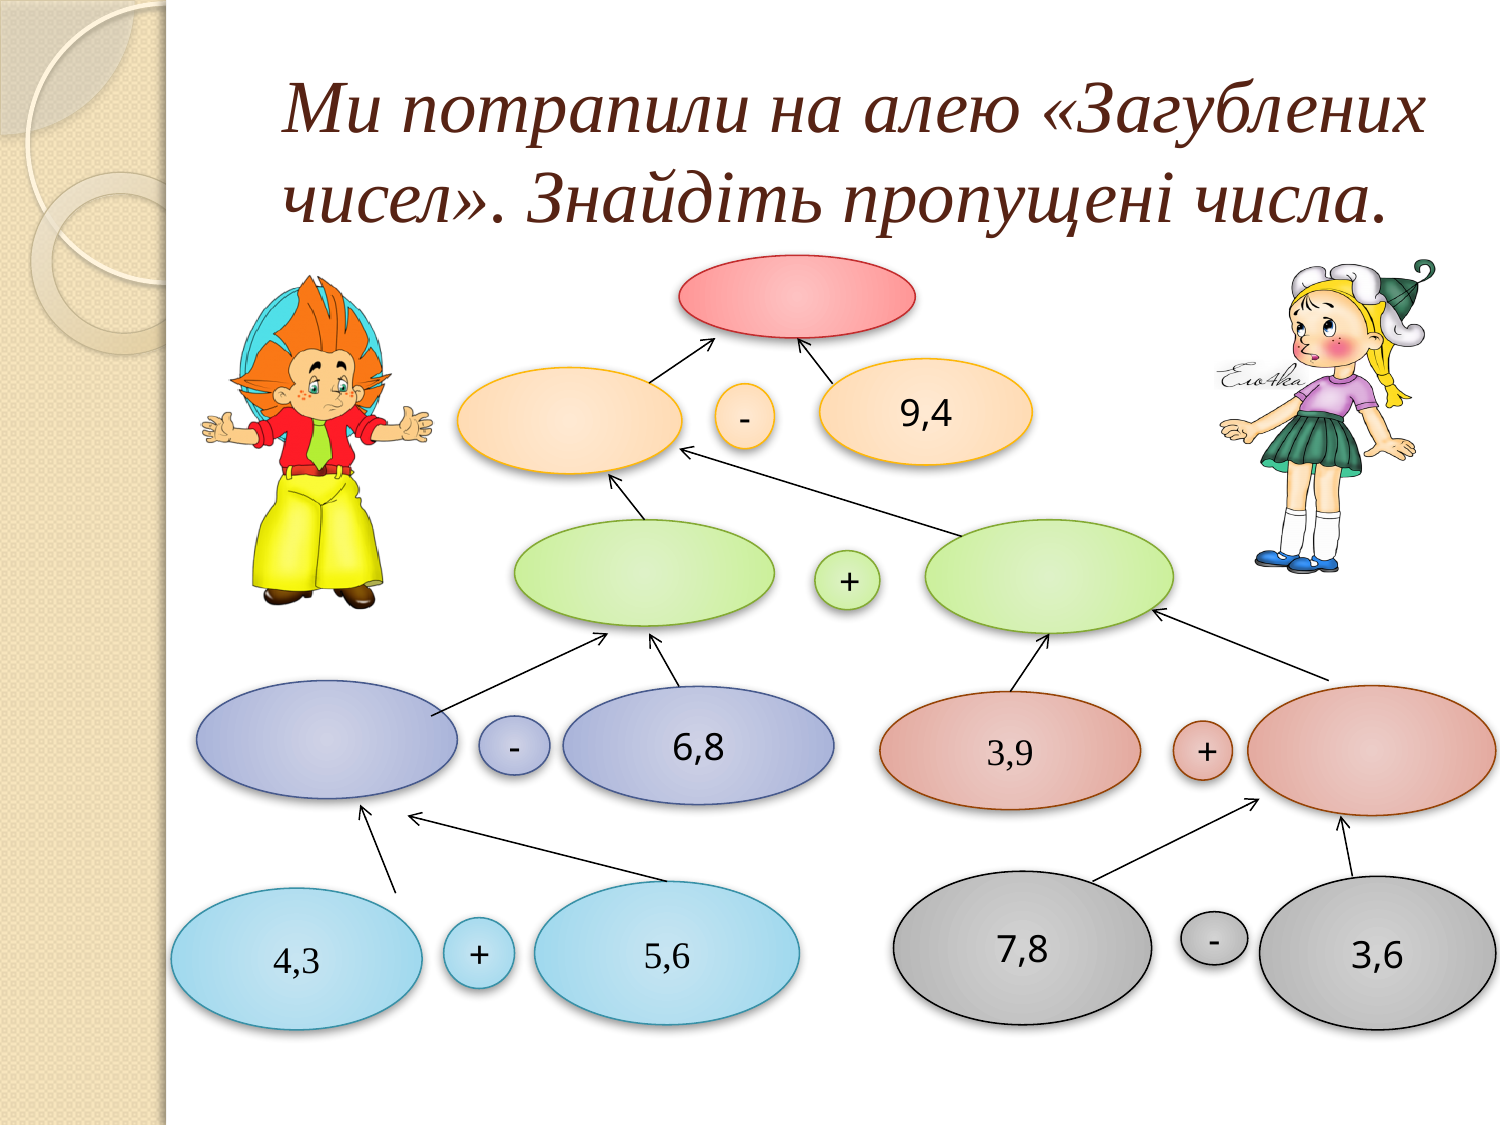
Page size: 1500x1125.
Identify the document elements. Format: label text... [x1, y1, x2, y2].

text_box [796, 337, 833, 385]
text_box [195, 679, 459, 800]
text_box 6,8 [562, 685, 835, 806]
text_box + [1172, 720, 1234, 781]
text_box + [442, 916, 516, 990]
text_box [456, 366, 683, 475]
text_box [608, 473, 645, 520]
text_box [1247, 684, 1497, 817]
text_box [924, 518, 1175, 635]
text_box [1092, 798, 1260, 882]
text_box 9,4 [818, 357, 1034, 462]
text_box 5,6 [533, 880, 801, 1026]
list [191, 266, 444, 610]
text_box 3,9 [879, 690, 1142, 811]
text_box [513, 519, 776, 627]
text_box 7,8 [892, 870, 1153, 1026]
text_box 3,6 [1258, 875, 1497, 1031]
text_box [678, 448, 962, 537]
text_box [1151, 609, 1329, 681]
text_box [407, 815, 668, 882]
text_box [678, 254, 917, 339]
text_box - [1180, 910, 1249, 966]
text_box - [714, 382, 776, 445]
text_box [648, 337, 716, 384]
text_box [1010, 633, 1050, 692]
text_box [648, 633, 680, 687]
picture [1214, 255, 1448, 582]
text_box + [814, 549, 881, 611]
title Ми потрапили на алею «Загублених чисел». Знайдіть пропущені числа. [268, 30, 1492, 265]
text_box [1340, 815, 1353, 877]
text_box 4,3 [170, 887, 423, 1031]
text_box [430, 633, 609, 717]
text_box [359, 804, 396, 894]
text_box - [478, 728, 551, 776]
